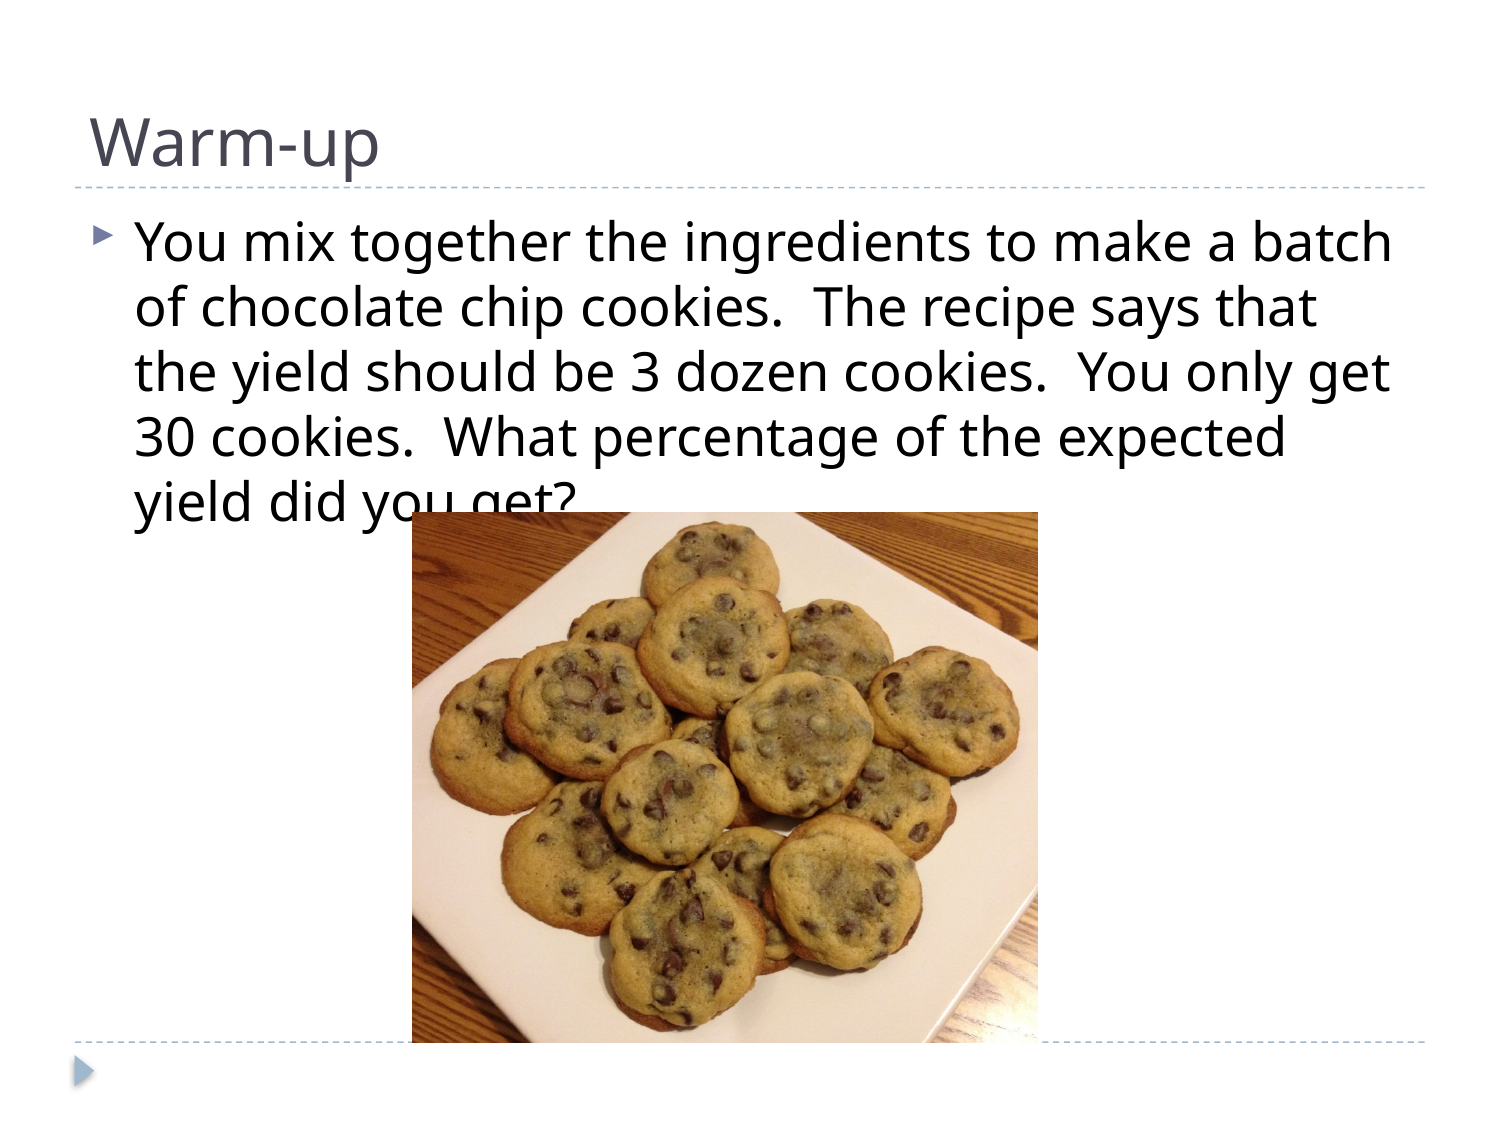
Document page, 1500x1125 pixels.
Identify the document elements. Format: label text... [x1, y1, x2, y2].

title Warm-up [75, 24, 1425, 188]
list You mix together the ingredients to make a batch of chocolate chip cookies. The recipe says that the yield should be 3 dozen cookies. You only get 30 cookies. What percentage of the expected yield did you get? [75, 200, 1425, 538]
picture [412, 512, 1038, 1043]
